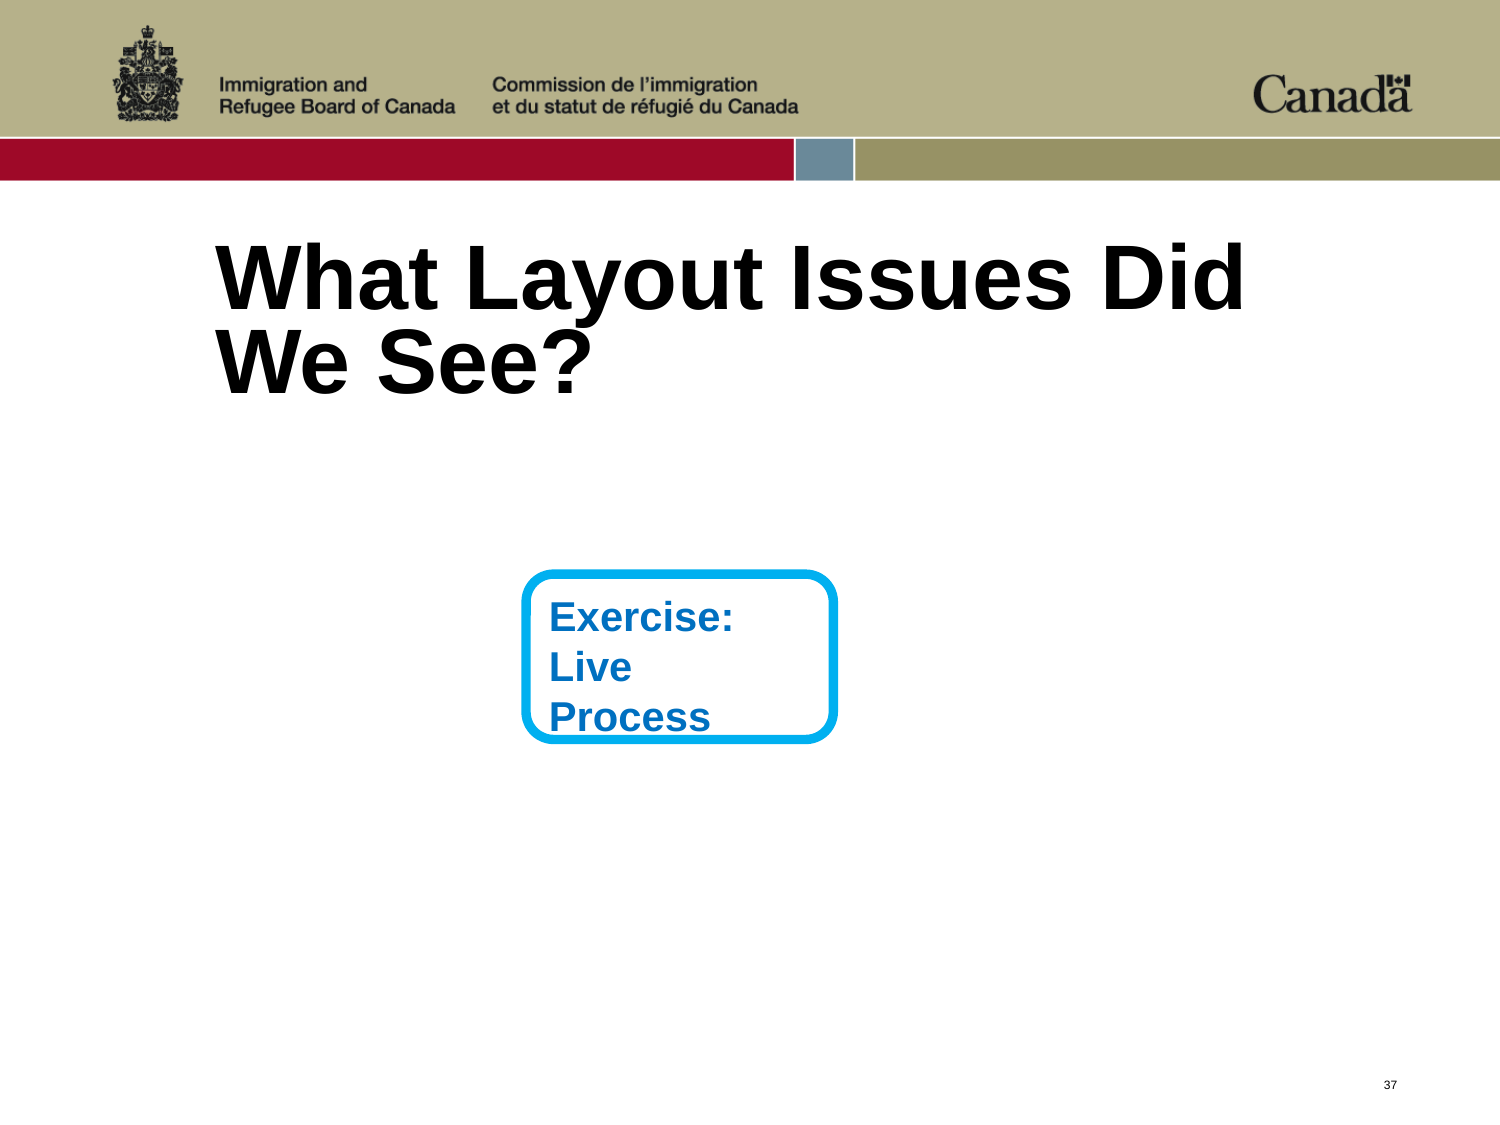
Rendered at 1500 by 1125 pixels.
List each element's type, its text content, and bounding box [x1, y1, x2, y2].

title What Layout Issues Did We See? [200, 237, 1413, 425]
picture [0, 0, 1500, 1125]
slide_number 37 [1100, 1025, 1413, 1100]
text_box Exercise: Live Process [526, 574, 834, 740]
